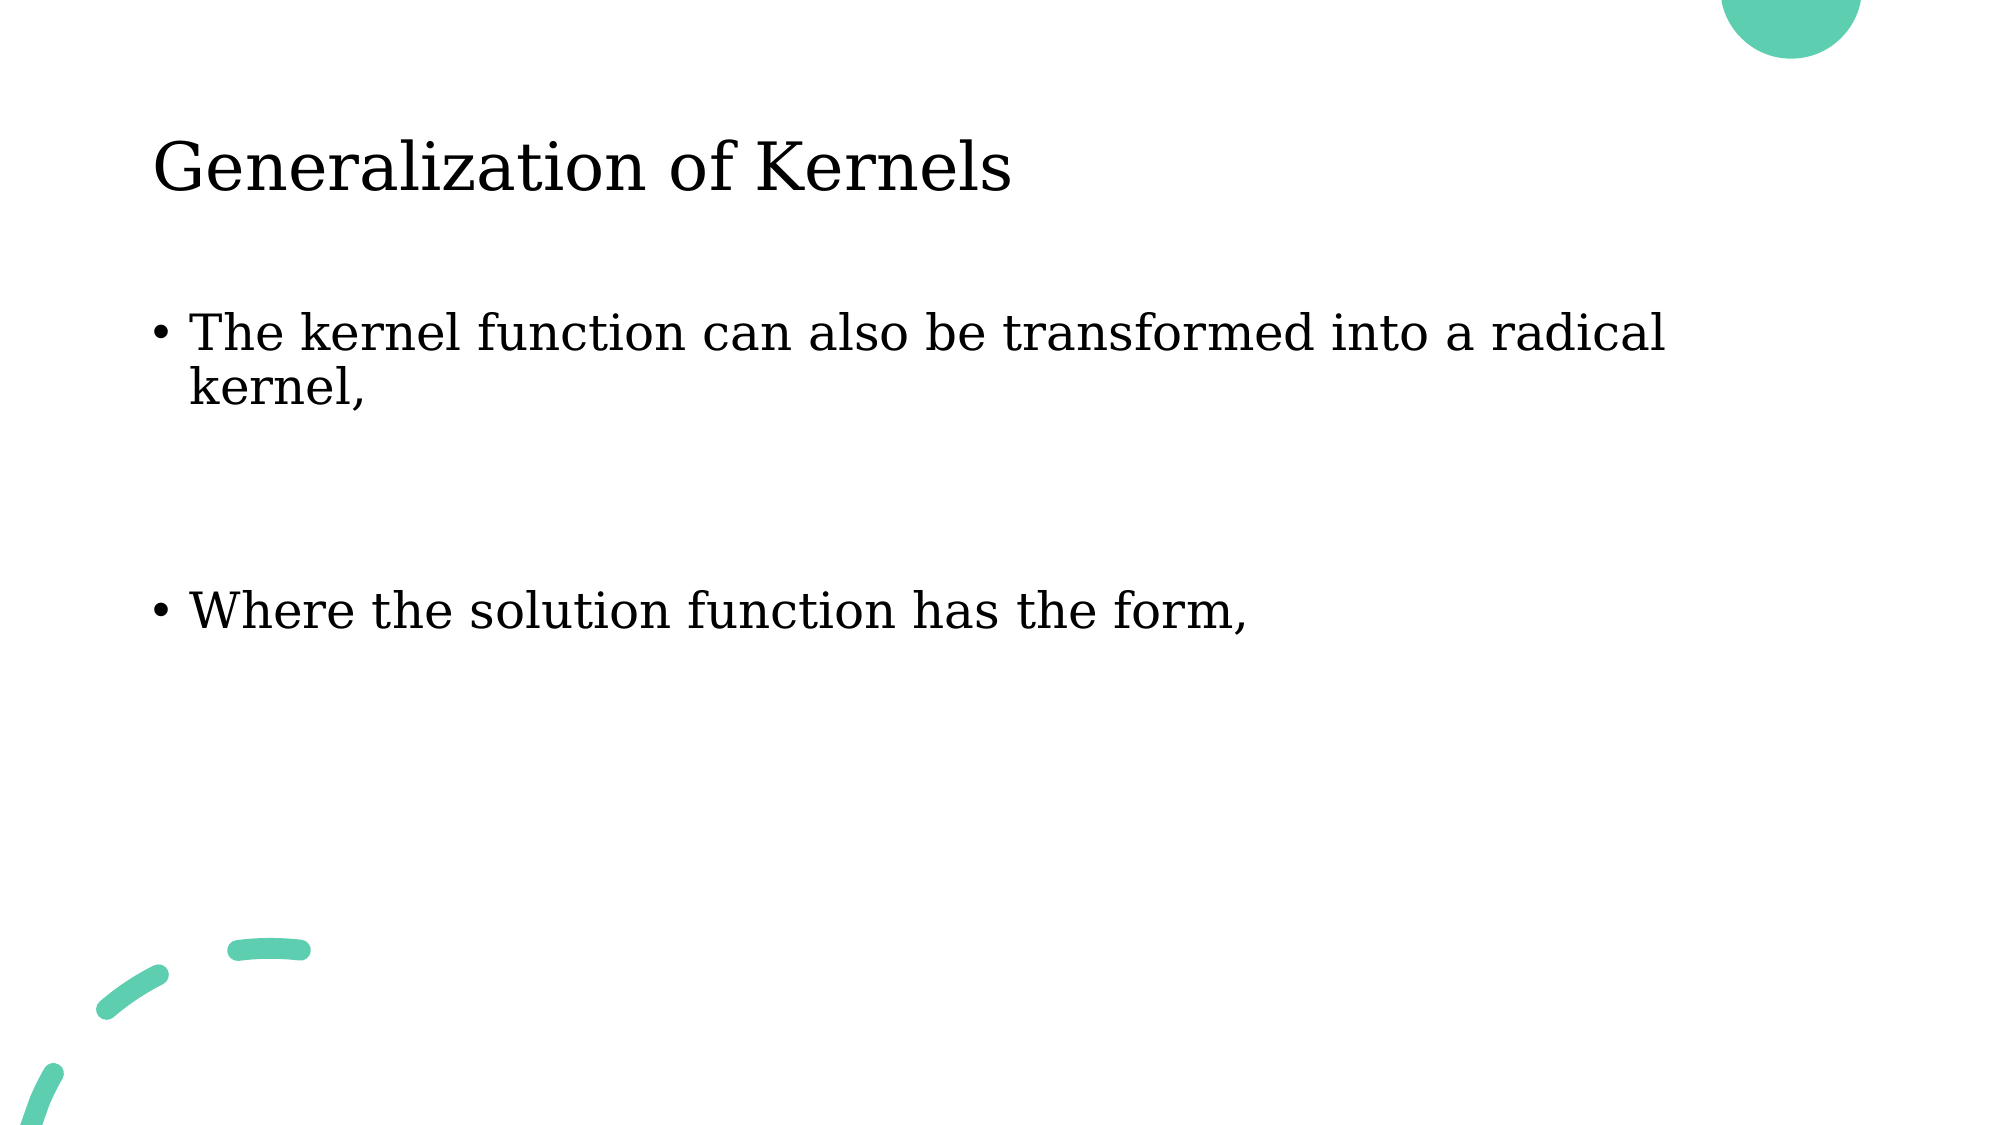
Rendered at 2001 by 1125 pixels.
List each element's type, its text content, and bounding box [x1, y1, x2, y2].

title Generalization of Kernels [137, 59, 1863, 278]
